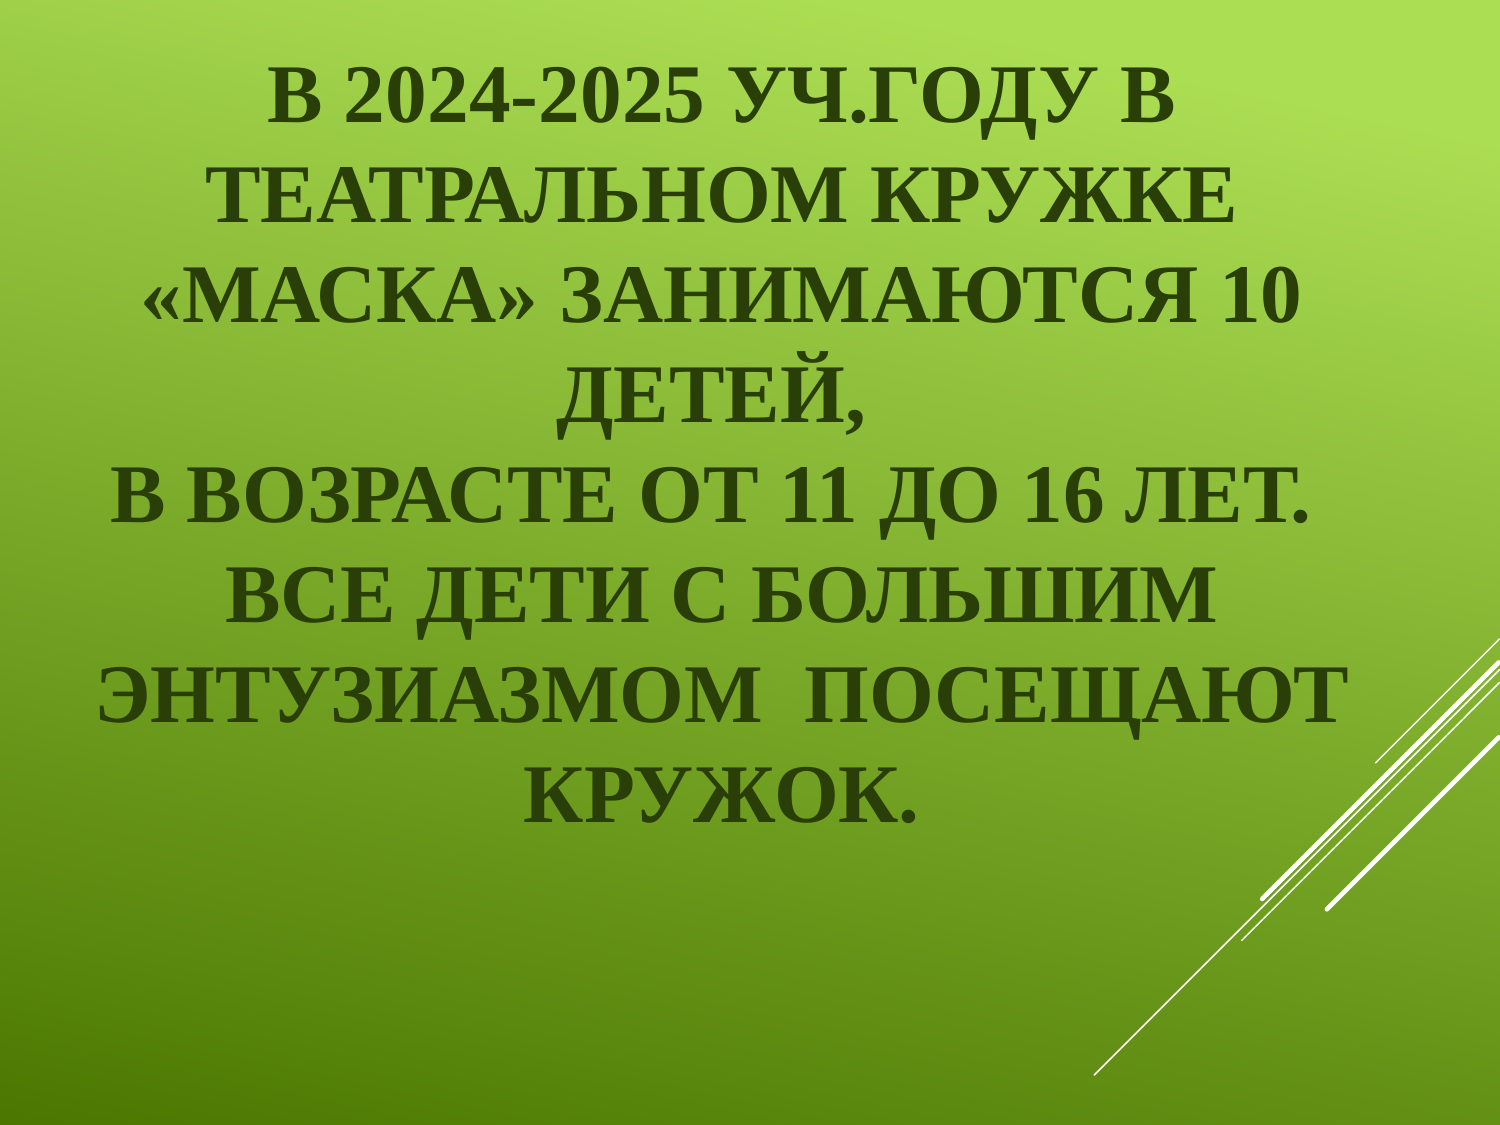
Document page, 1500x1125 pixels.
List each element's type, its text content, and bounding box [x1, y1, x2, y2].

title В 2024-2025 уч.году в театральном кружке «Маска» занимаются 10 детей, в возрасте от 11 до 16 лет. Все дети с большим энтузиазмом посещают кружок. [75, 312, 1369, 566]
